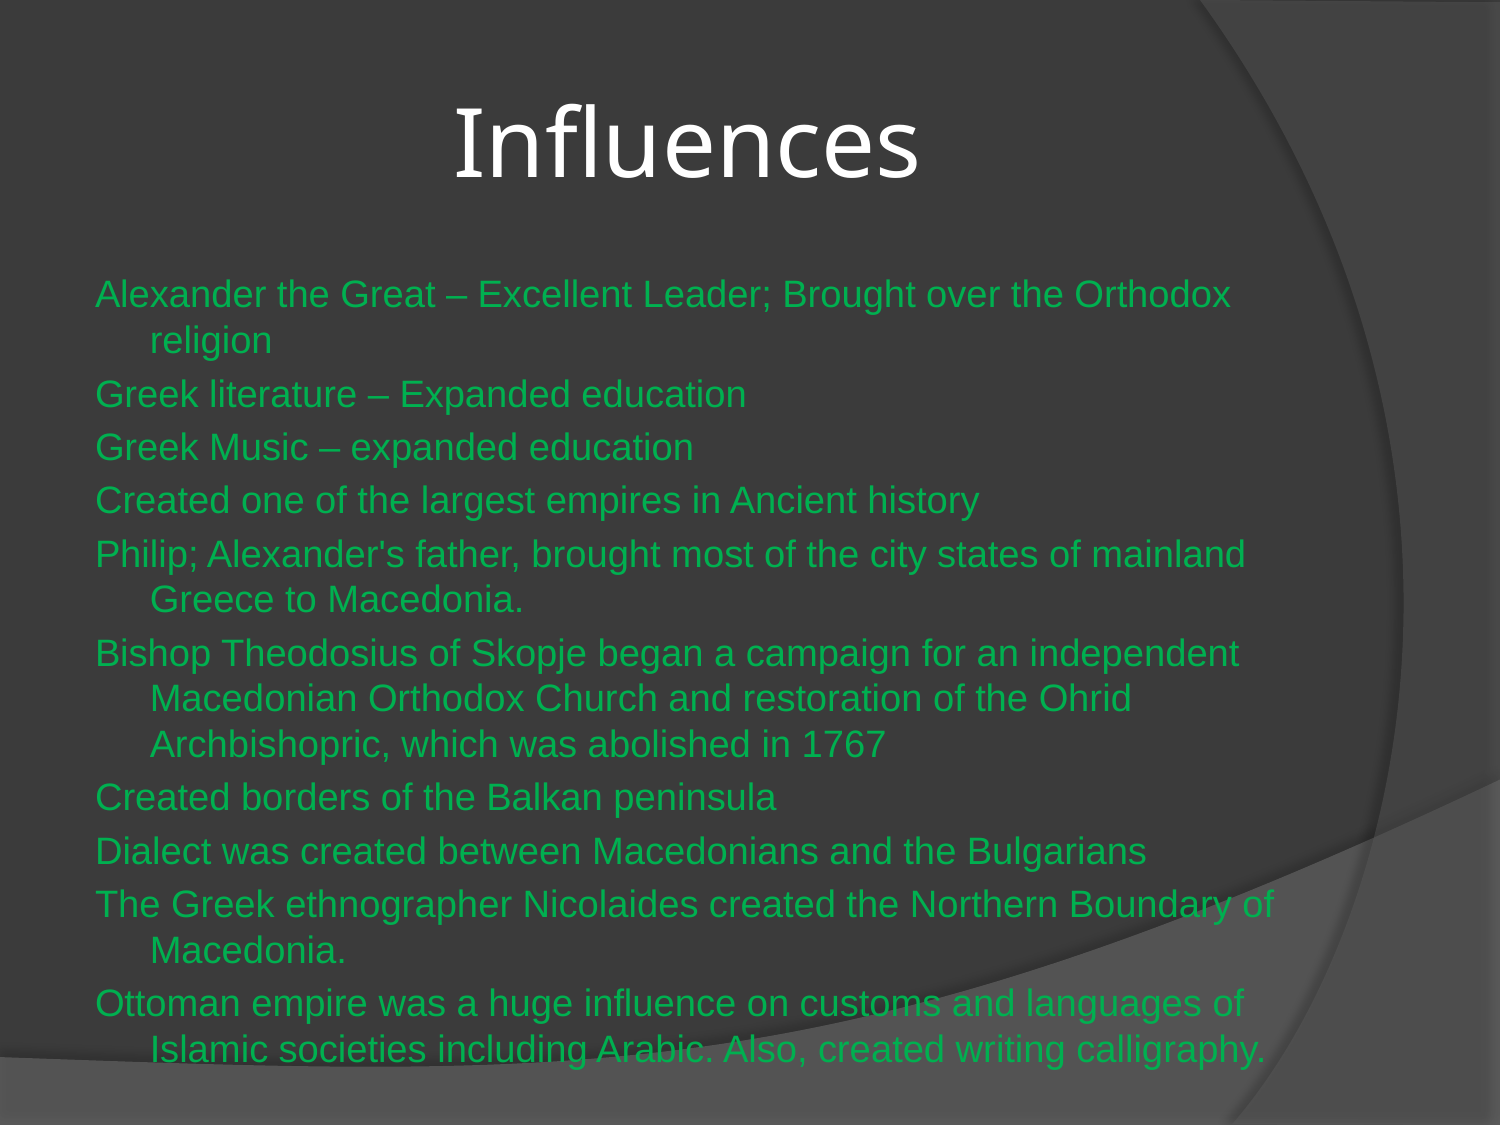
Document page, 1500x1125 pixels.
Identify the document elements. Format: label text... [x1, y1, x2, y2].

title Influences [75, 45, 1300, 233]
list Alexander the Great – Excellent Leader; Brought over the Orthodox religion Greek literature – Expanded education Greek Music – expanded education Created one of the largest empires in Ancient history Philip; Alexander's father, brought most of the city states of mainland Greece to Macedonia. Bishop Theodosius of Skopje began a campaign for an independent Macedonian Orthodox Church and restoration of the Ohrid Archbishopric, which was abolished in 1767 Created borders of the Balkan peninsula Dialect was created between Macedonians and the Bulgarians The Greek ethnographer Nicolaides created the Northern Boundary of Macedonia. Ottoman empire was a huge influence on customs and languages of Islamic societies including Arabic. Also, created writing calligraphy. [75, 262, 1363, 1088]
